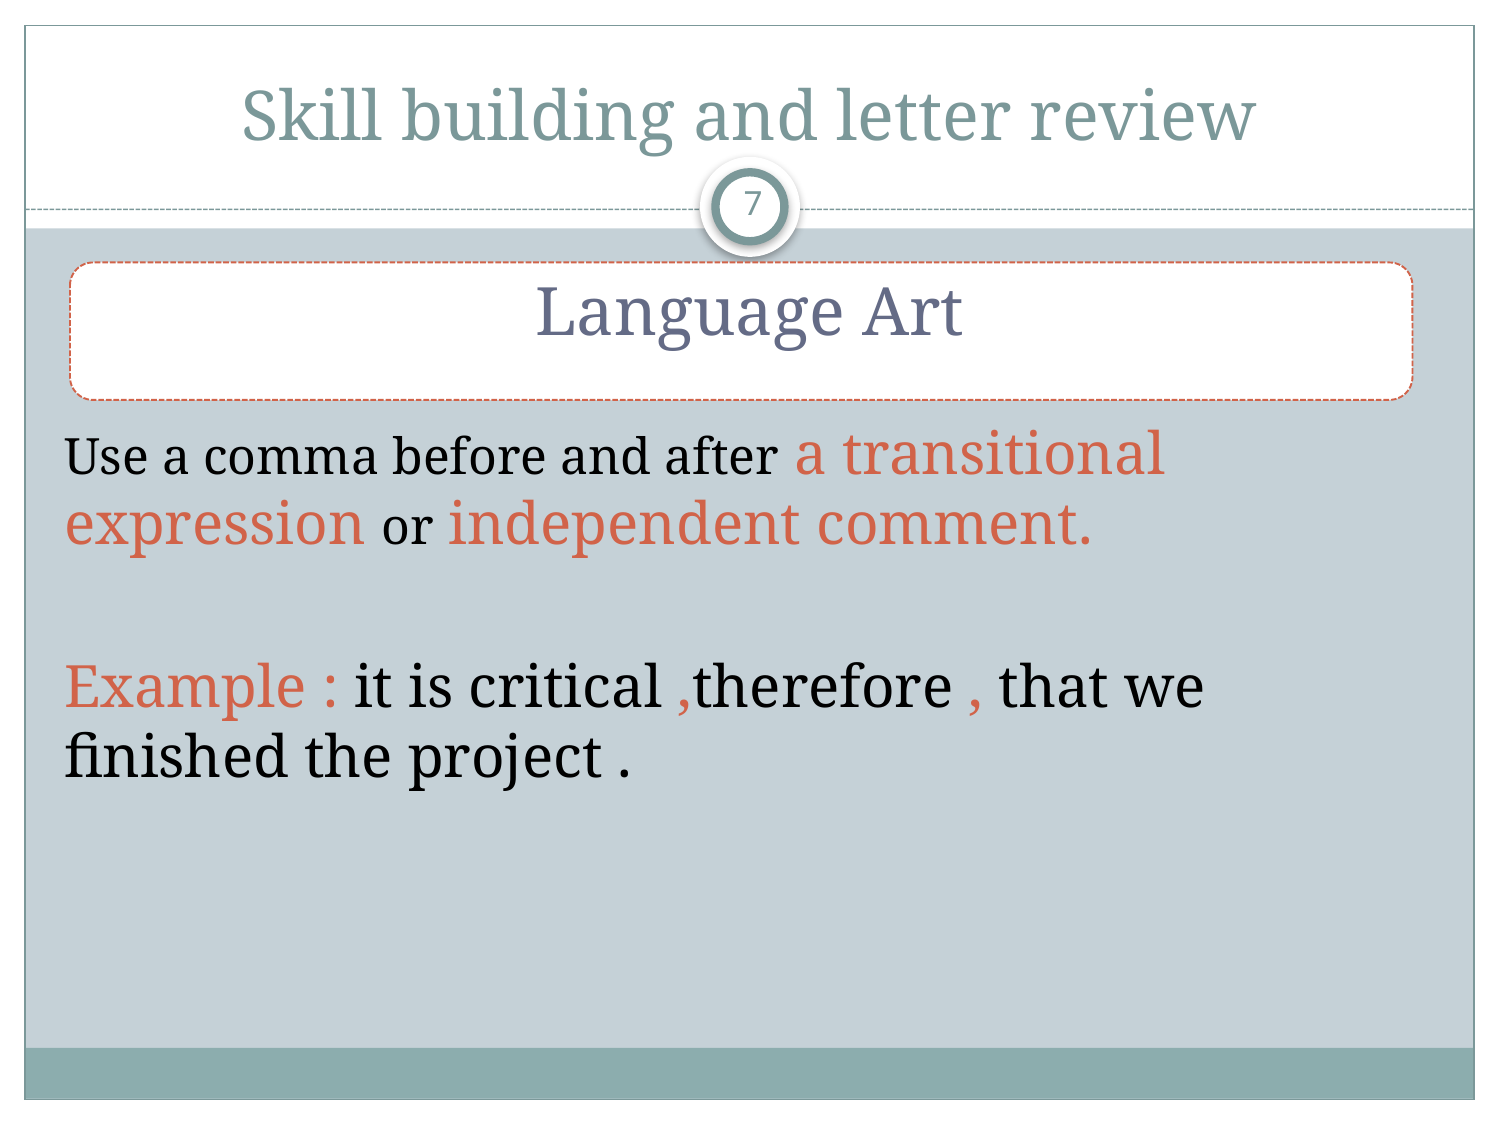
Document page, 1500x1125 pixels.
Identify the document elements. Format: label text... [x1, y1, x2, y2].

text_box Language Art [69, 261, 1414, 401]
slide_number 7 [715, 168, 791, 241]
list Use a comma before and after a transitional expression or independent comment. Example : it is critical ,therefore , that we finished the project . [49, 250, 1445, 1001]
title Skill building and letter review [49, 37, 1450, 162]
